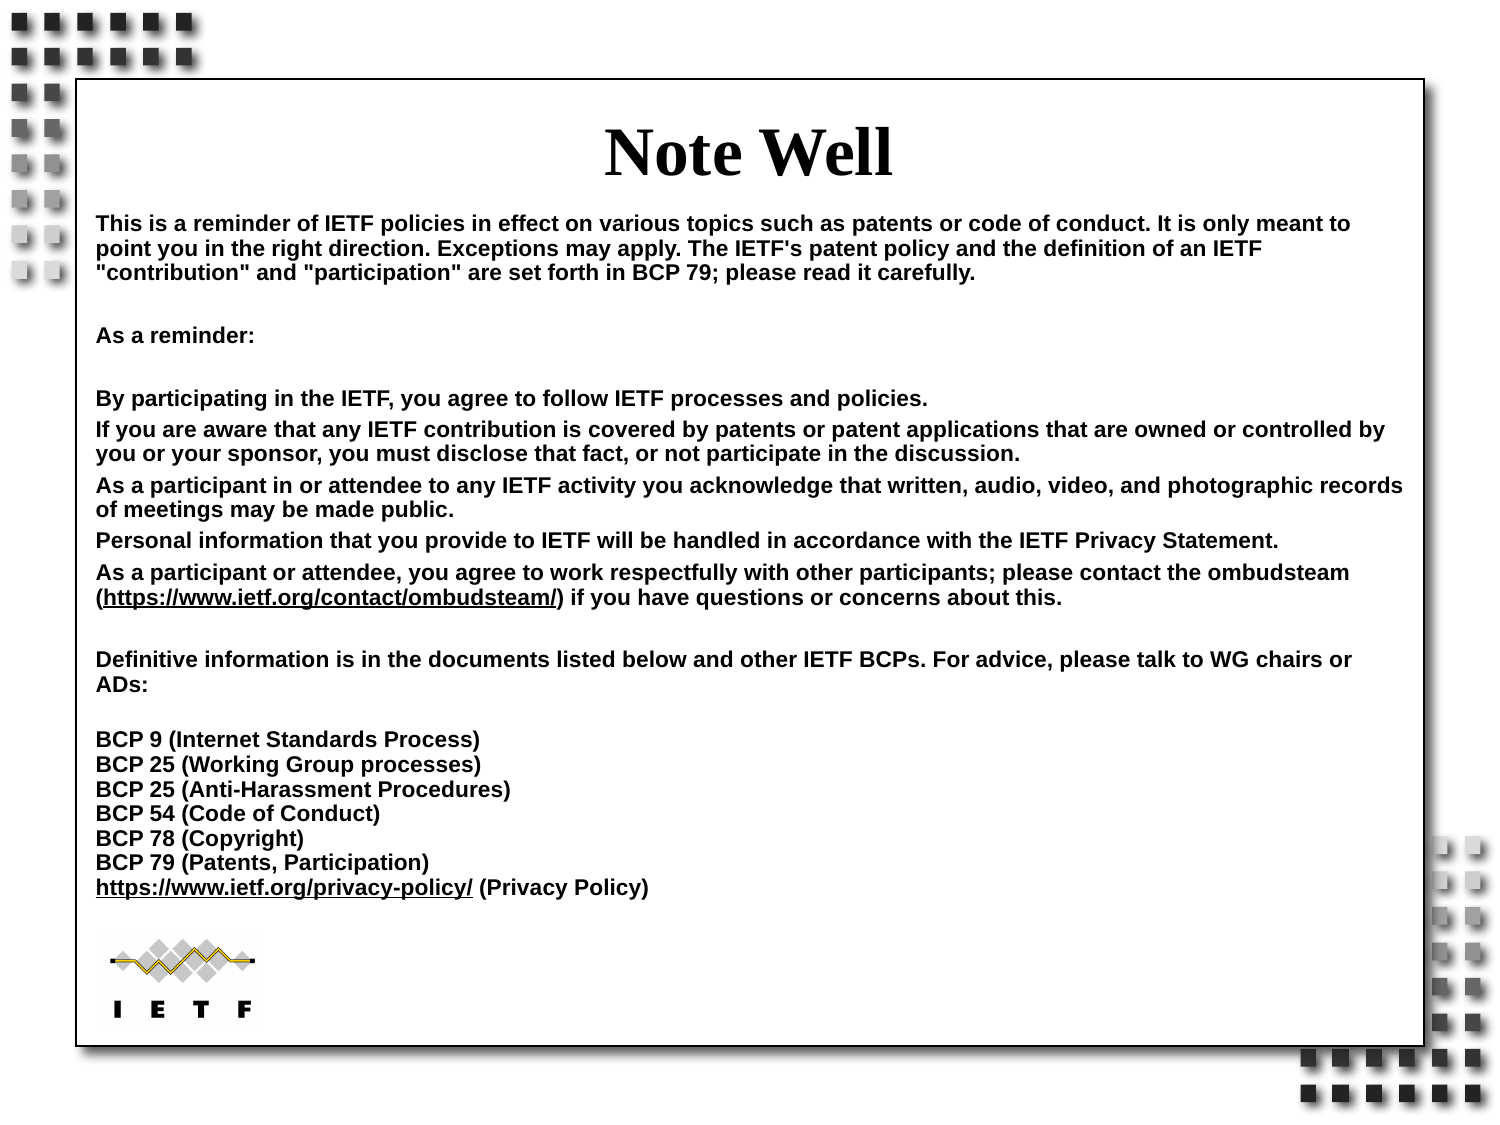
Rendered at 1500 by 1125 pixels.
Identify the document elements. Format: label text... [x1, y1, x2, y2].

picture [102, 928, 263, 1025]
title Note Well [161, 112, 1337, 194]
list This is a reminder of IETF policies in effect on various topics such as patents or code of conduct. It is only meant to point you in the right direction. Exceptions may apply. The IETF's patent policy and the definition of an IETF "contribution" and "participation" are set forth in BCP 79; please read it carefully. As a reminder: By participating in the IETF, you agree to follow IETF processes and policies. If you are aware that any IETF contribution is covered by patents or patent applications that are owned or controlled by you or your sponsor, you must disclose that fact, or not participate in the discussion. As a participant in or attendee to any IETF activity you acknowledge that written, audio, video, and photographic records of meetings may be made public. Personal information that you provide to IETF will be handled in accordance with the IETF Privacy Statement. As a participant or attendee, you agree to work respectfully with other participants; please contact the ombudsteam (https://www.ietf.org/contact/ombudsteam/) if you have questions or concerns about this. Definitive information is in the documents listed below and other IETF BCPs. For advice, please talk to WG chairs or ADs: BCP 9 (Internet Standards Process) BCP 25 (Working Group processes) BCP 25 (Anti-Harassment Procedures) BCP 54 (Code of Conduct) BCP 78 (Copyright) BCP 79 (Patents, Participation) https://www.ietf.org/privacy-policy/ (Privacy Policy) [80, 204, 1420, 909]
